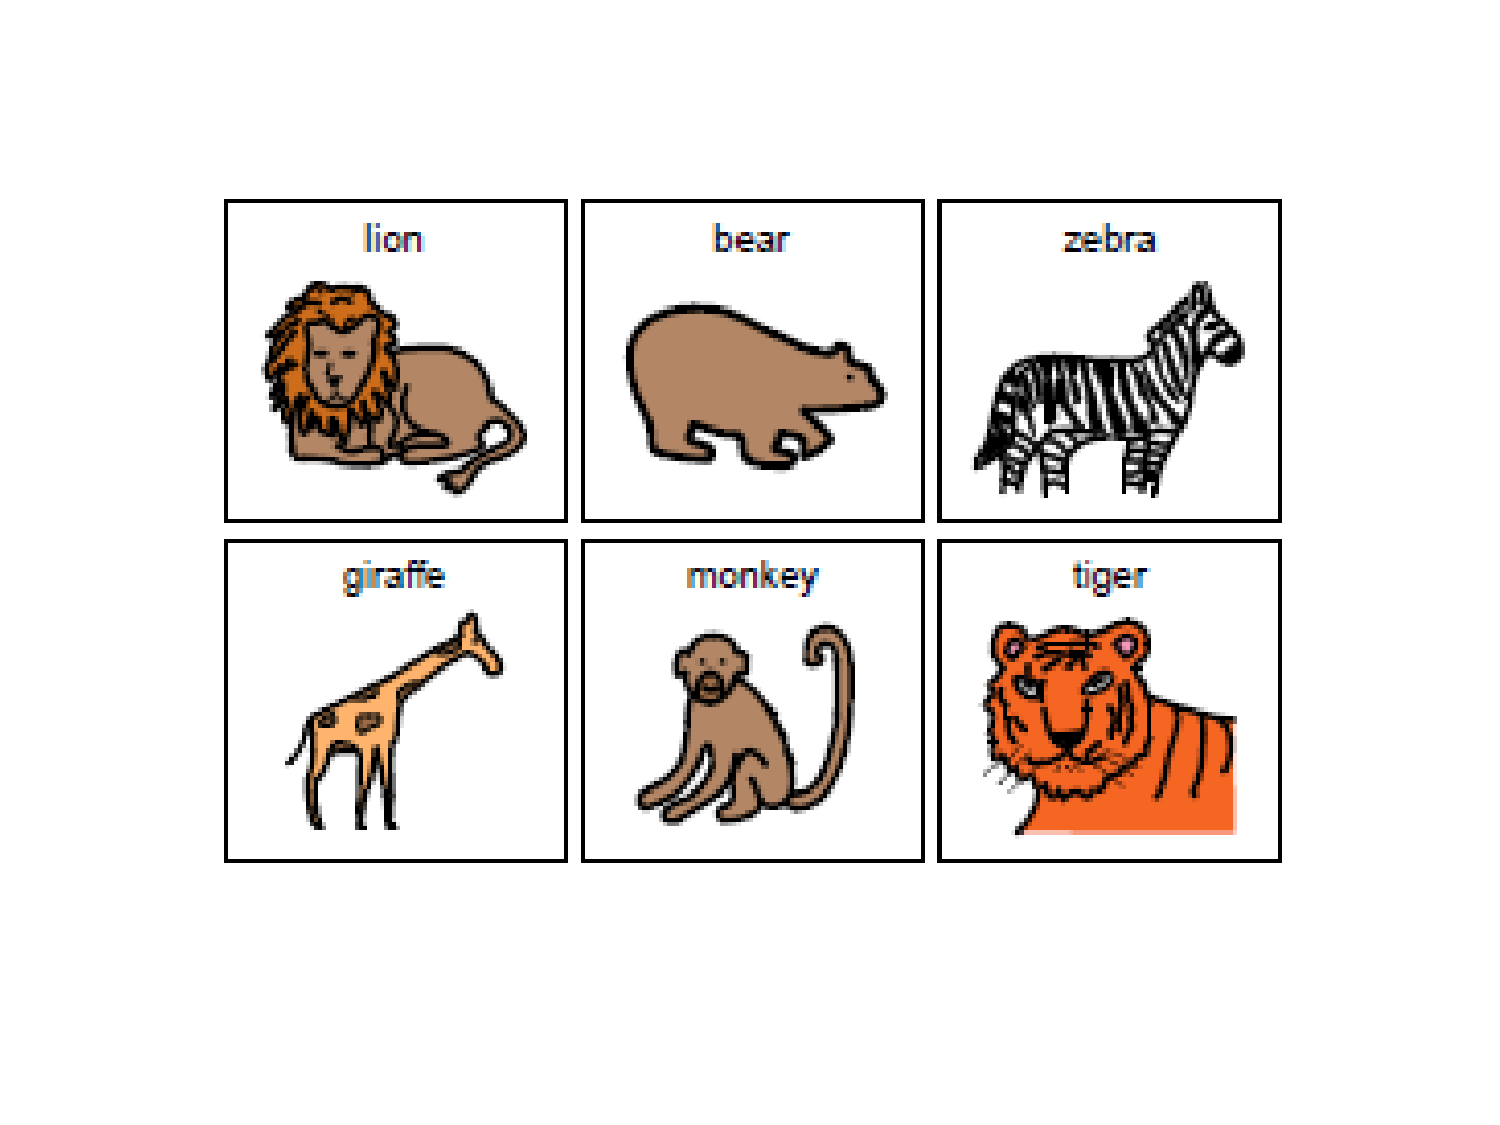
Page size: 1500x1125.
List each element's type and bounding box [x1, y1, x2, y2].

picture [212, 187, 1303, 872]
